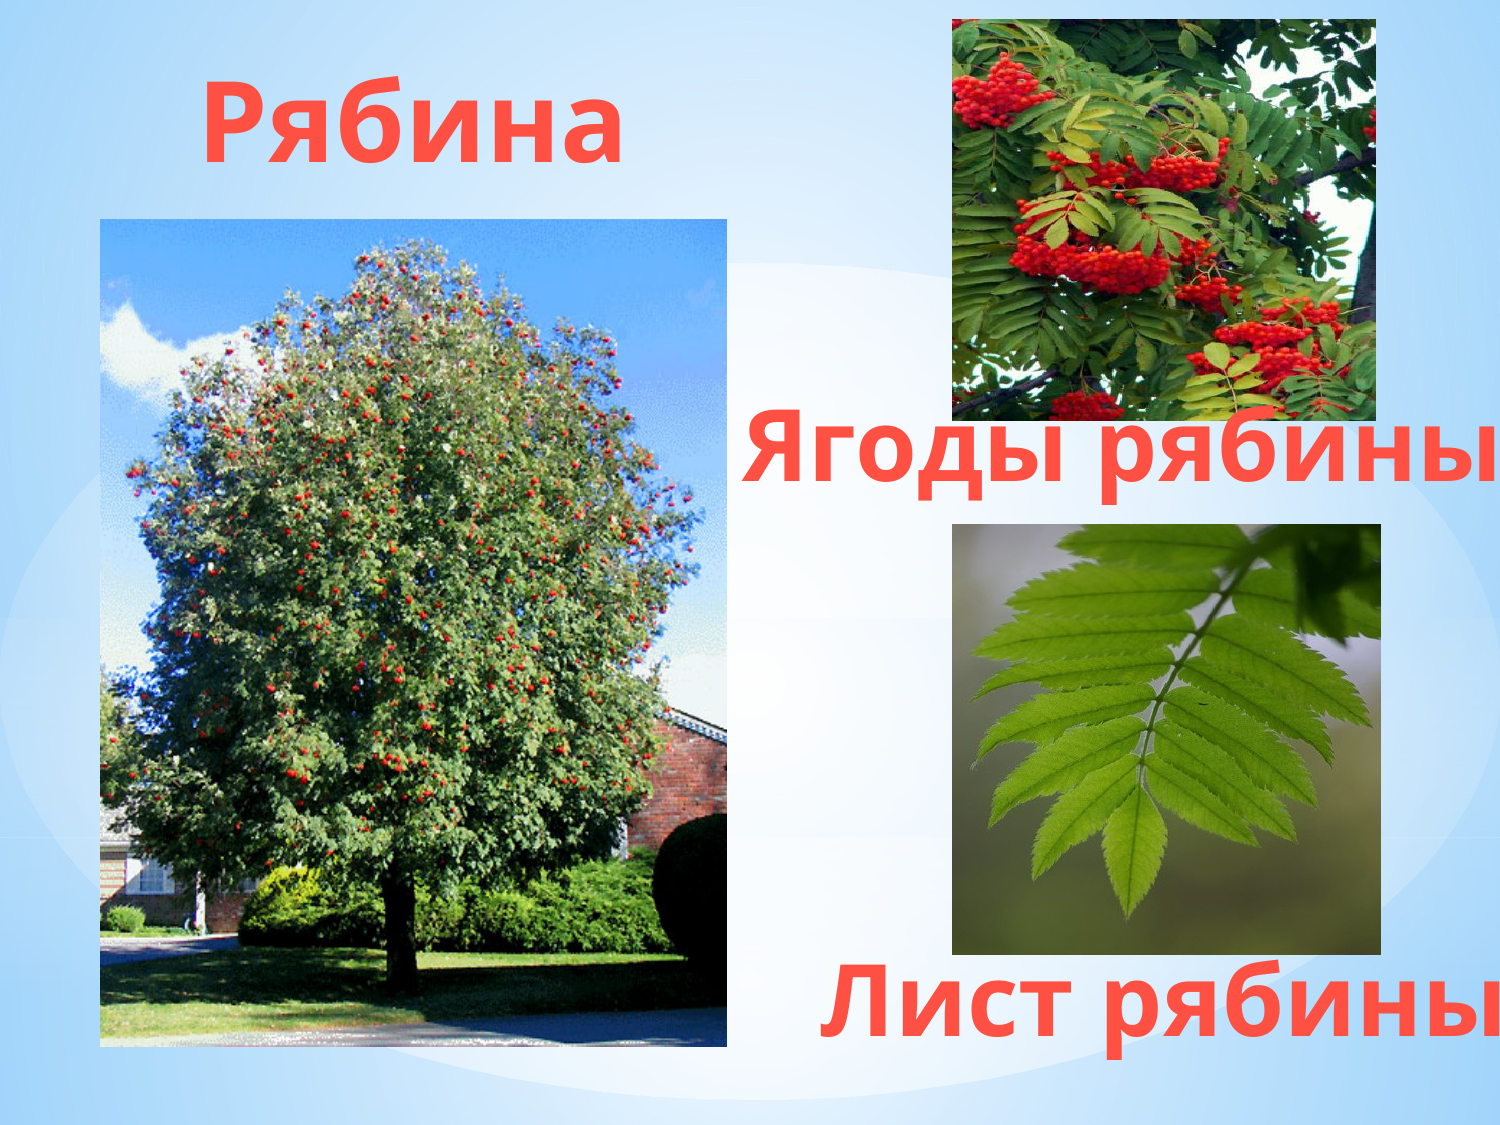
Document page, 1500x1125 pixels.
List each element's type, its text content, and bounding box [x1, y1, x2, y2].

text_box Ягоды рябины [731, 373, 1500, 509]
text_box Лист рябины [805, 928, 1500, 1064]
picture [952, 18, 1377, 421]
text_box Рябина [183, 42, 644, 193]
picture [100, 219, 727, 1047]
picture [952, 524, 1381, 955]
